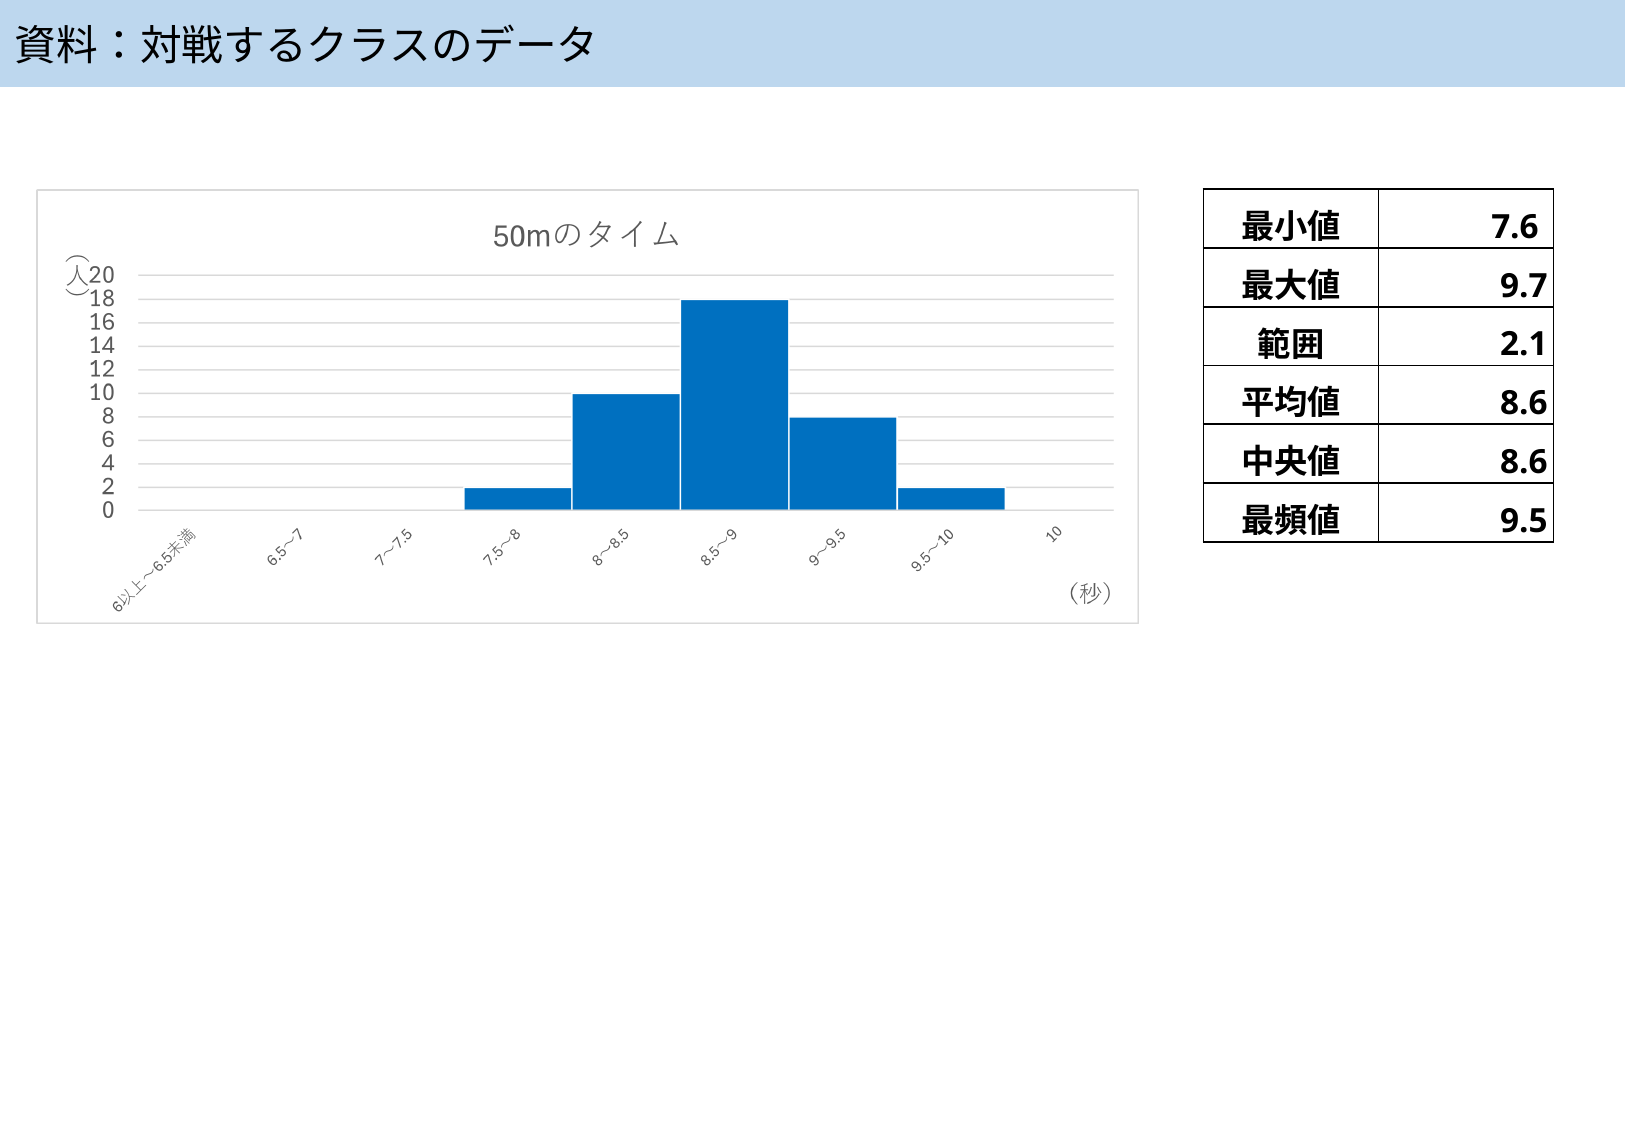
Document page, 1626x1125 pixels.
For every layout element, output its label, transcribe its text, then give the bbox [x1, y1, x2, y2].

picture [36, 189, 1139, 624]
table_header 7.6 [1379, 190, 1553, 247]
table_cell 8.6 [1379, 366, 1553, 423]
table_cell 最大値 [1204, 249, 1378, 306]
text_box 資料：対戦するクラスのデータ [0, 0, 1625, 88]
table_cell 2.1 [1379, 308, 1553, 365]
table_cell 8.6 [1379, 425, 1553, 482]
table_cell 最頻値 [1204, 484, 1378, 541]
table_cell 範囲 [1204, 308, 1378, 365]
table_cell 9.5 [1379, 484, 1553, 541]
table_cell 中央値 [1204, 425, 1378, 482]
table_cell 9.7 [1379, 249, 1553, 306]
table_cell 平均値 [1204, 366, 1378, 423]
table_header 最小値 [1204, 190, 1378, 247]
